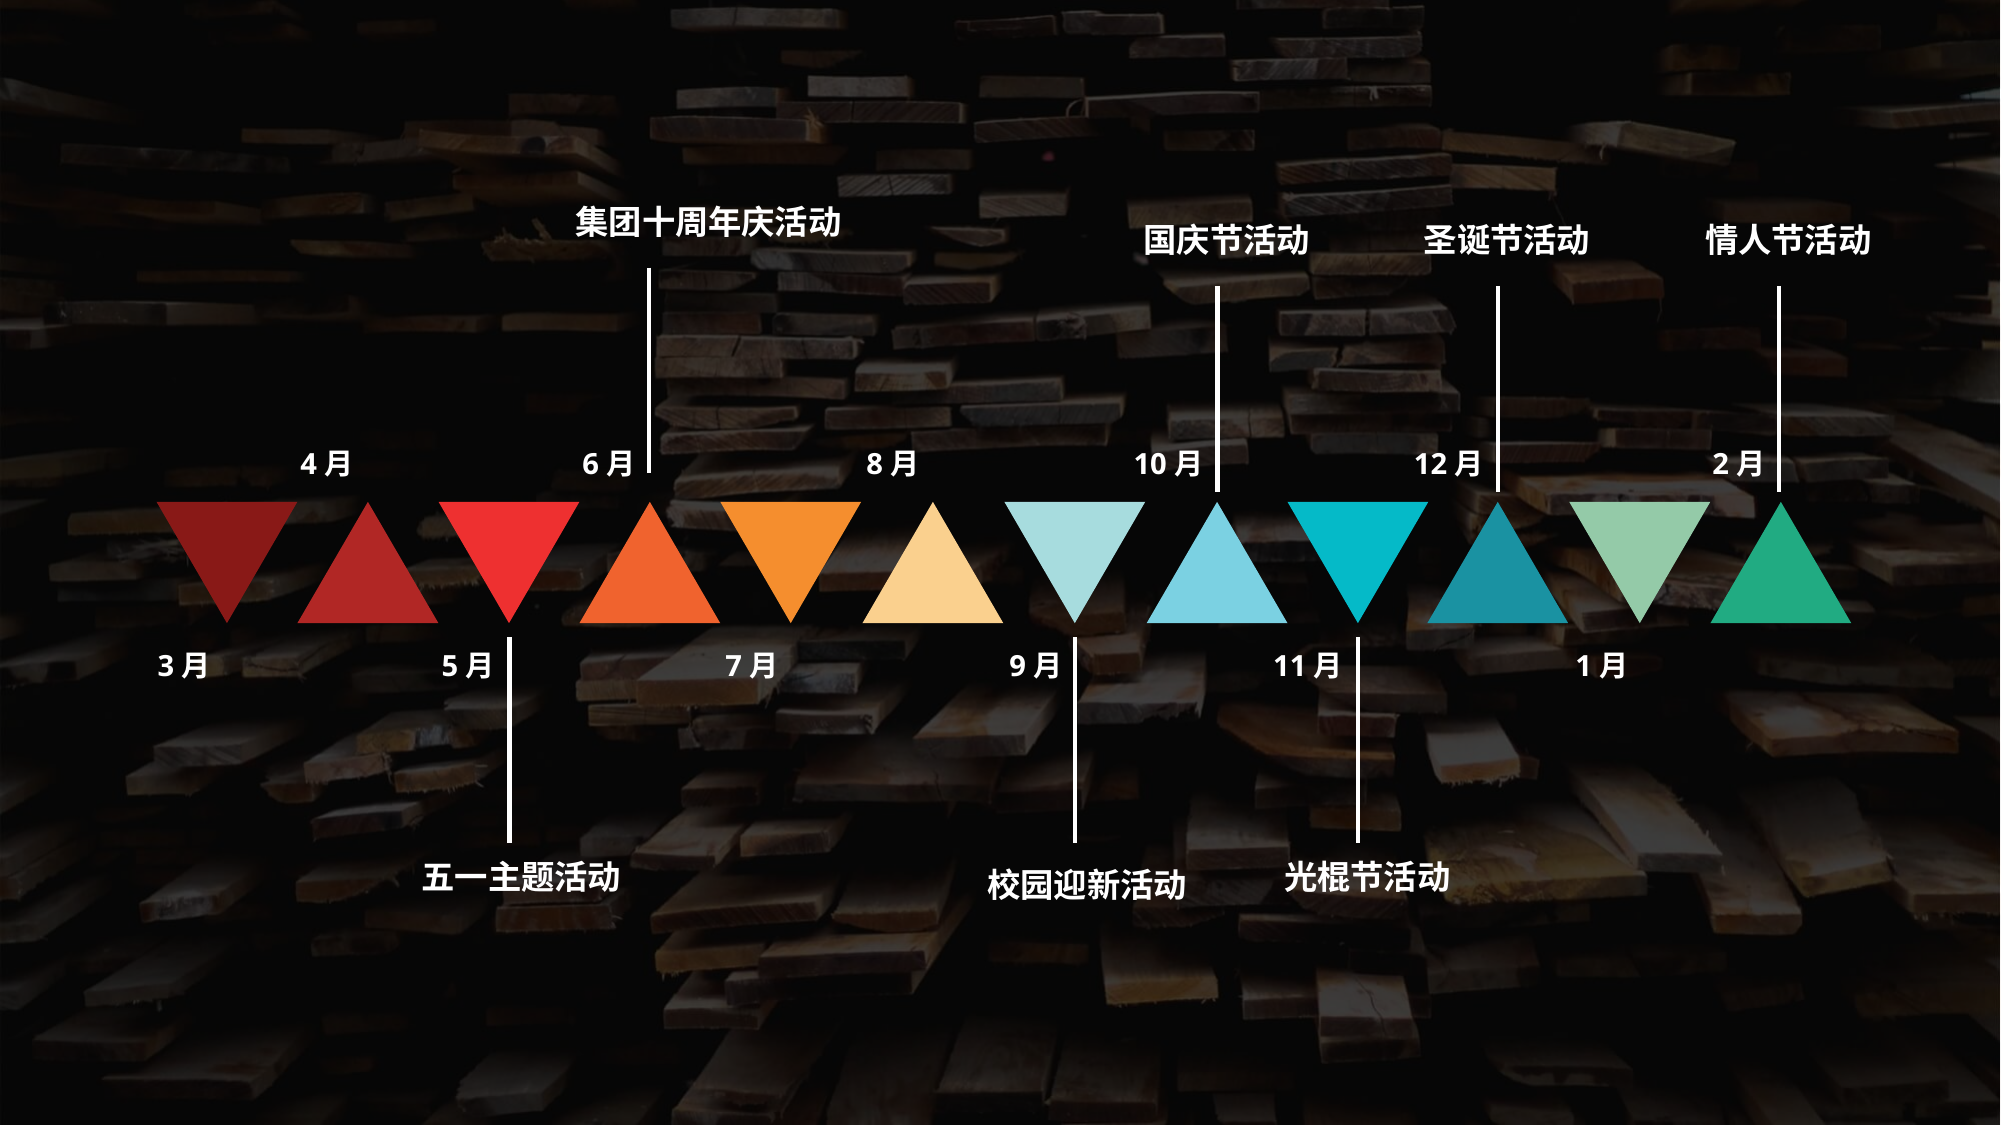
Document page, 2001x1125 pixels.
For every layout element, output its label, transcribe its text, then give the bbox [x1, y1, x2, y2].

text_box 2月 [1697, 437, 1777, 488]
text_box 6月 [567, 437, 650, 488]
text_box 7月 [710, 640, 794, 691]
text_box 情人节活动 [1690, 211, 1887, 267]
text_box 光棍节活动 [1269, 849, 1466, 904]
text_box 校园迎新活动 [972, 857, 1202, 912]
text_box 国庆节活动 [1129, 211, 1326, 267]
text_box 4月 [285, 437, 369, 488]
text_box [0, 0, 2000, 1125]
text_box 五一主题活动 [406, 848, 637, 904]
text_box 圣诞节活动 [1409, 211, 1606, 267]
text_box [156, 501, 1852, 624]
text_box 10月 [1118, 437, 1215, 488]
text_box 3月 [143, 640, 226, 691]
text_box 5月 [426, 640, 507, 691]
text_box 11月 [1258, 640, 1356, 691]
text_box 12月 [1399, 437, 1496, 488]
text_box 8月 [851, 437, 935, 488]
text_box 集团十周年庆活动 [560, 193, 857, 249]
text_box 1月 [1560, 640, 1644, 691]
text_box 9月 [994, 640, 1073, 691]
